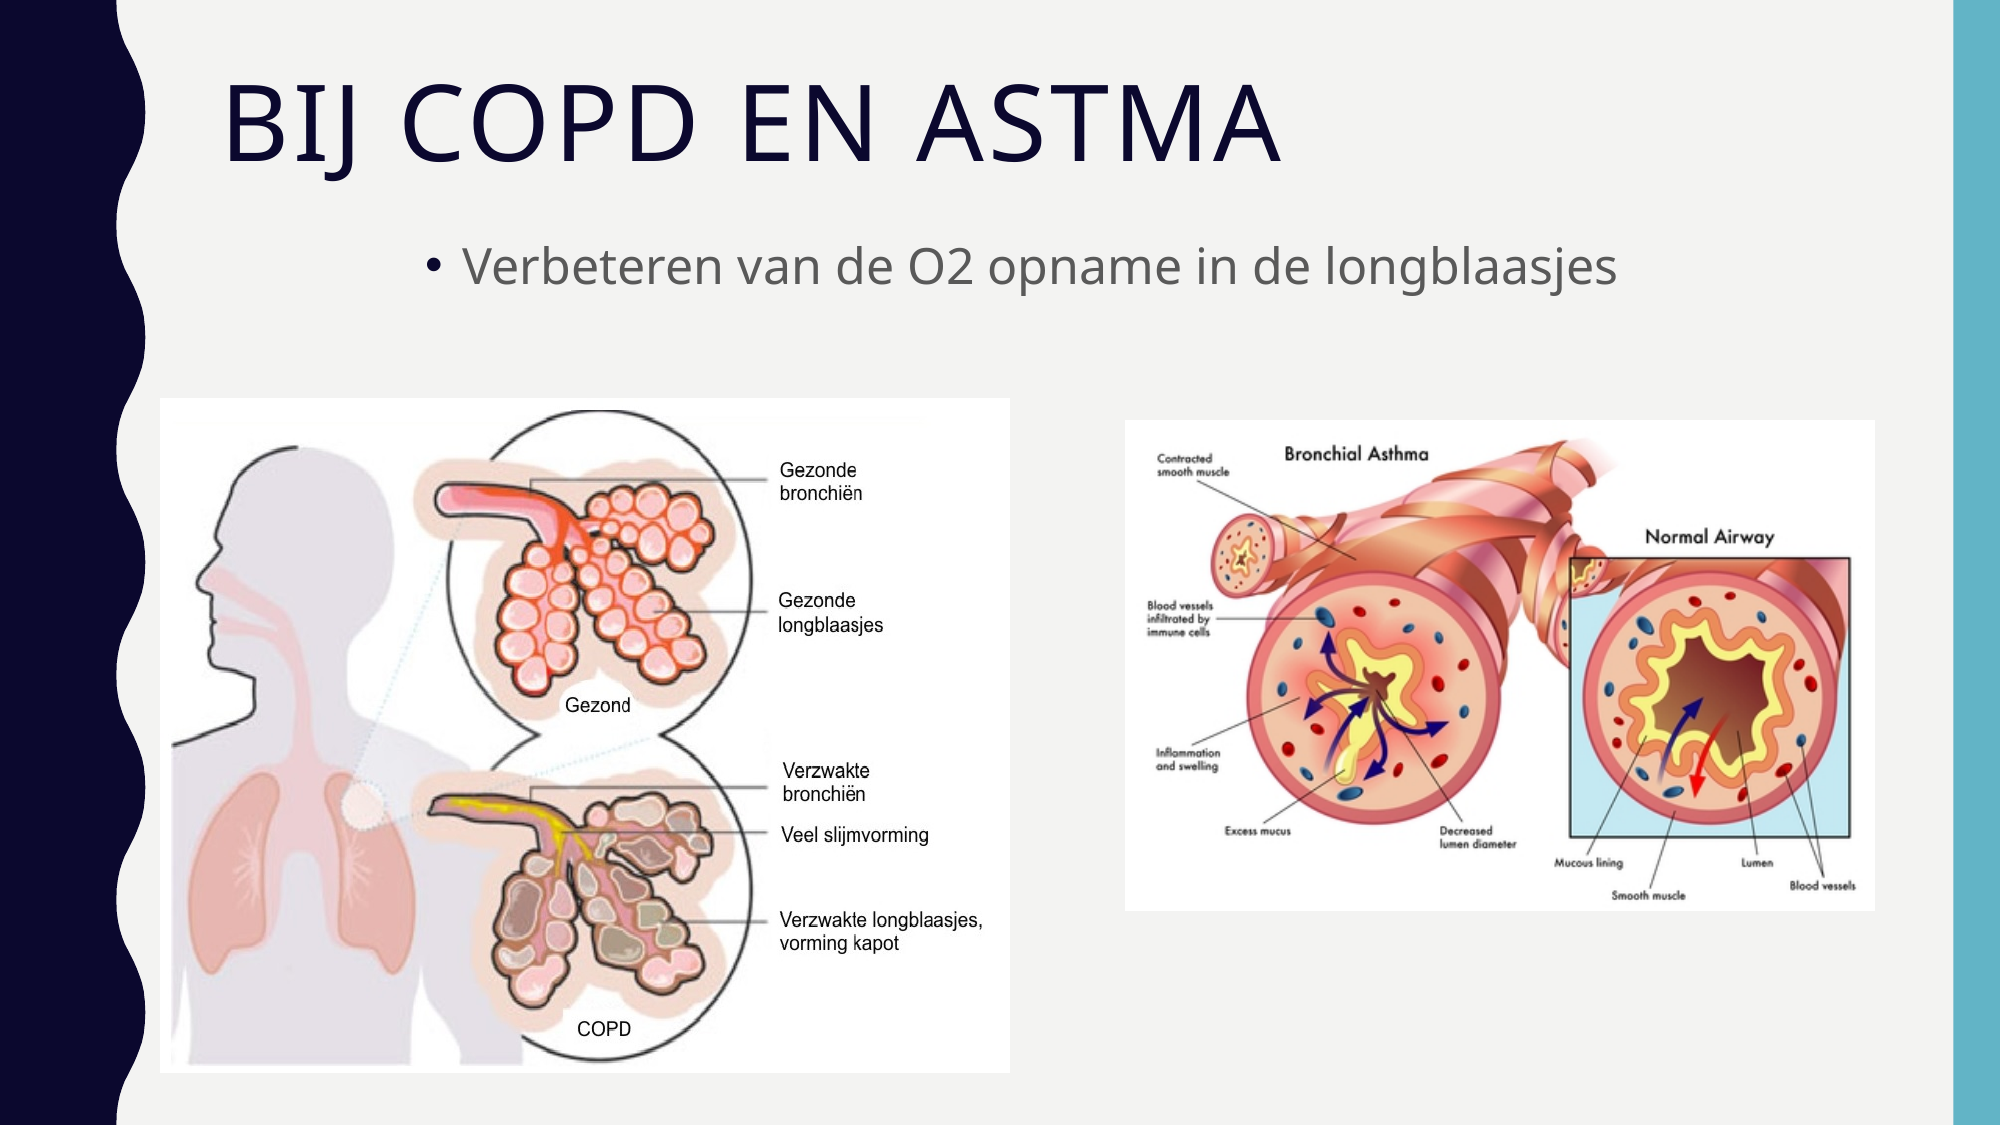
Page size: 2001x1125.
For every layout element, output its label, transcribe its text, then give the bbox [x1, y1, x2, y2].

picture [160, 398, 1010, 1073]
list Verbeteren van de O2 opname in de longblaasjes [260, 221, 1944, 319]
picture [1124, 420, 1875, 911]
title Bij COPD en astma [205, 62, 1875, 308]
